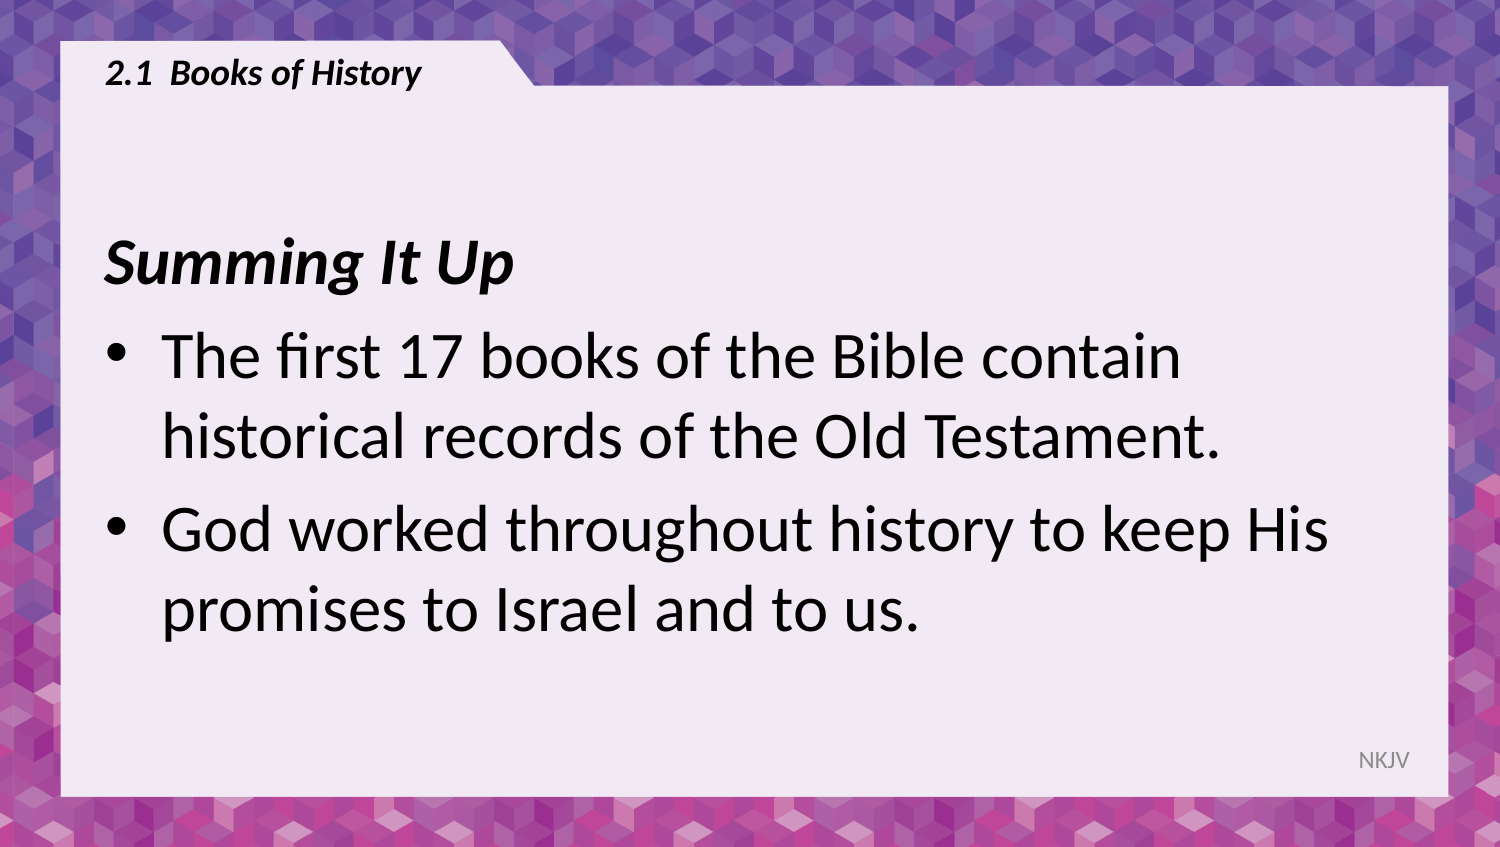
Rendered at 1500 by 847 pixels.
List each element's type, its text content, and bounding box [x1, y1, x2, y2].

title 2.1 Books of History [89, 33, 1420, 108]
list Summing It Up The first 17 books of the Bible contain historical records of the Old Testament. God worked throughout history to keep His promises to Israel and to us. [89, 141, 1403, 722]
picture [0, 0, 1500, 847]
footer NKJV [950, 736, 1425, 782]
